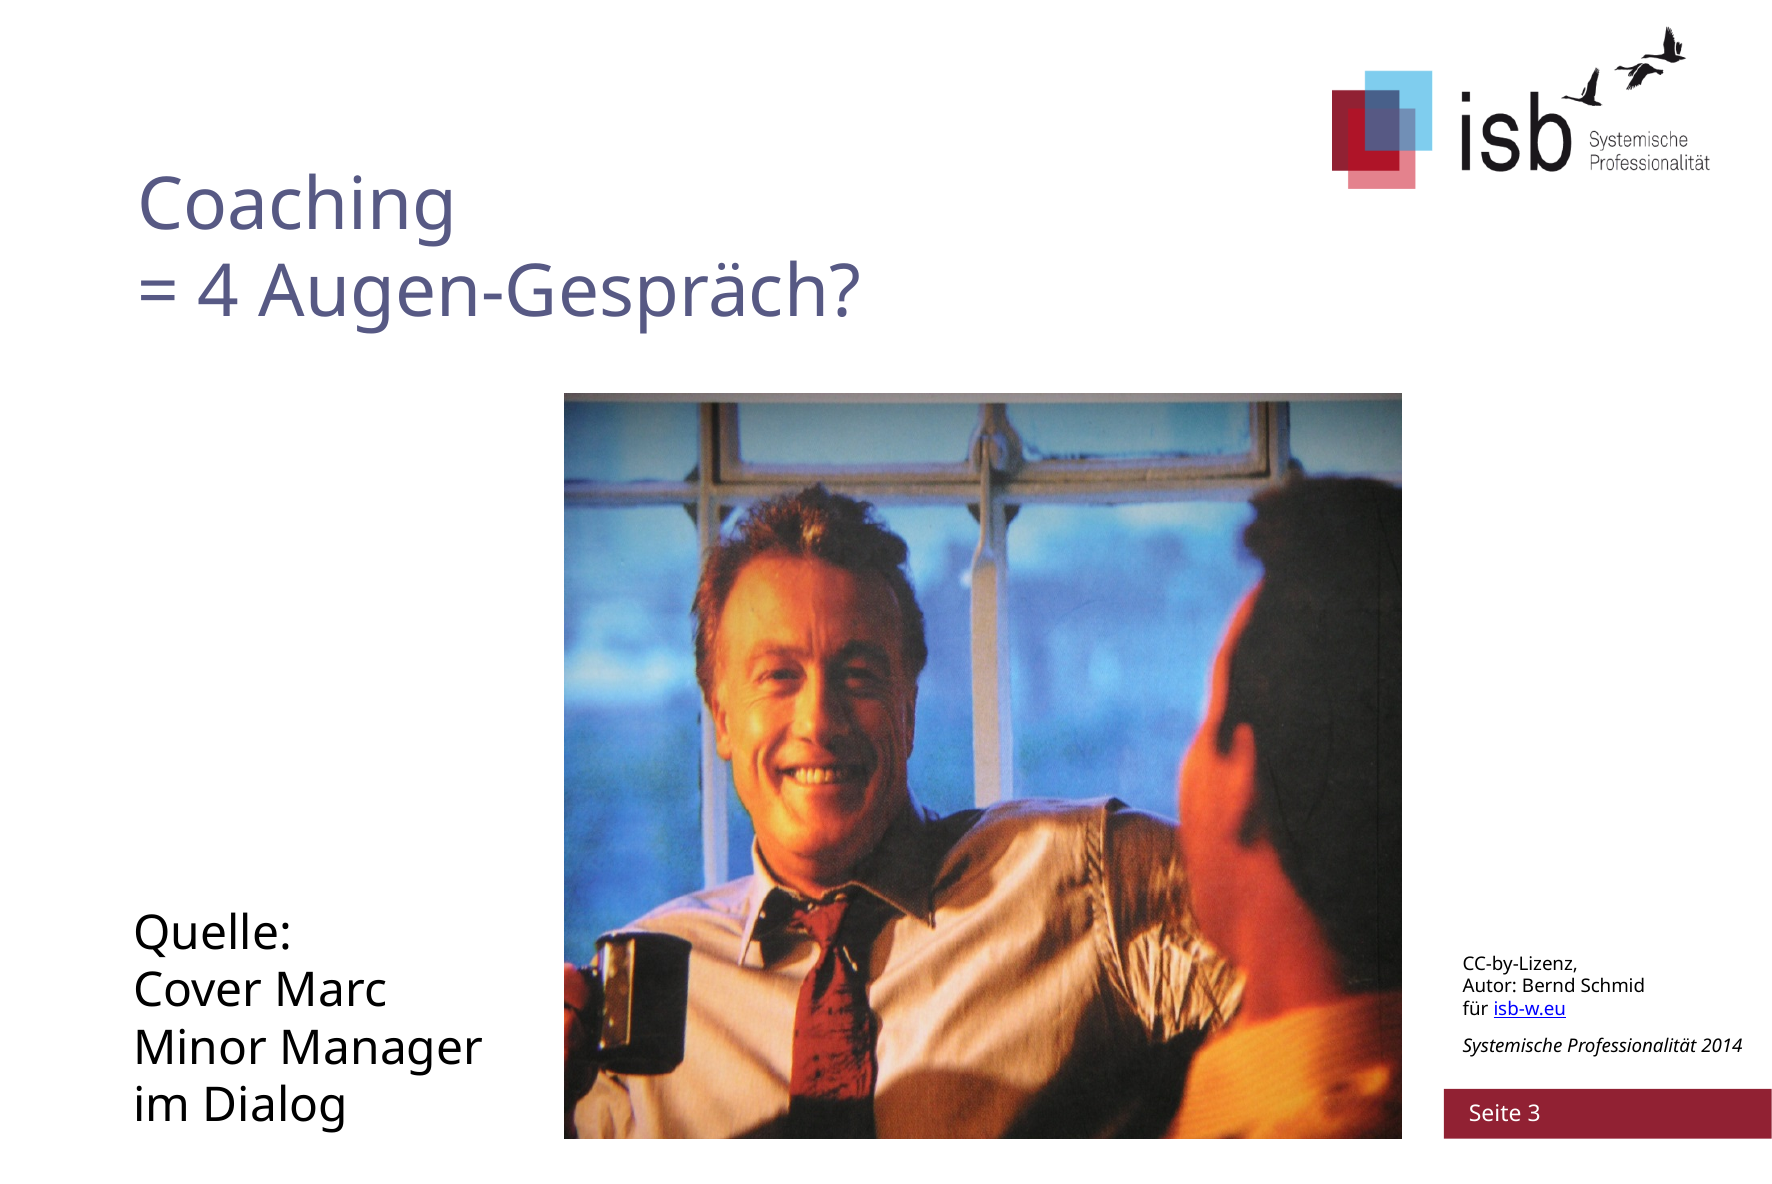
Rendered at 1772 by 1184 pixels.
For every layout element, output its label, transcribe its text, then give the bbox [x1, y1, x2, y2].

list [564, 392, 1403, 1139]
list Quelle: Cover Marc Minor Manager im Dialog [118, 393, 523, 1139]
slide_number Seite 3 [1443, 1088, 1772, 1139]
picture [1332, 20, 1725, 194]
title Coaching = 4 Augen-Gespräch? [118, 94, 1444, 393]
